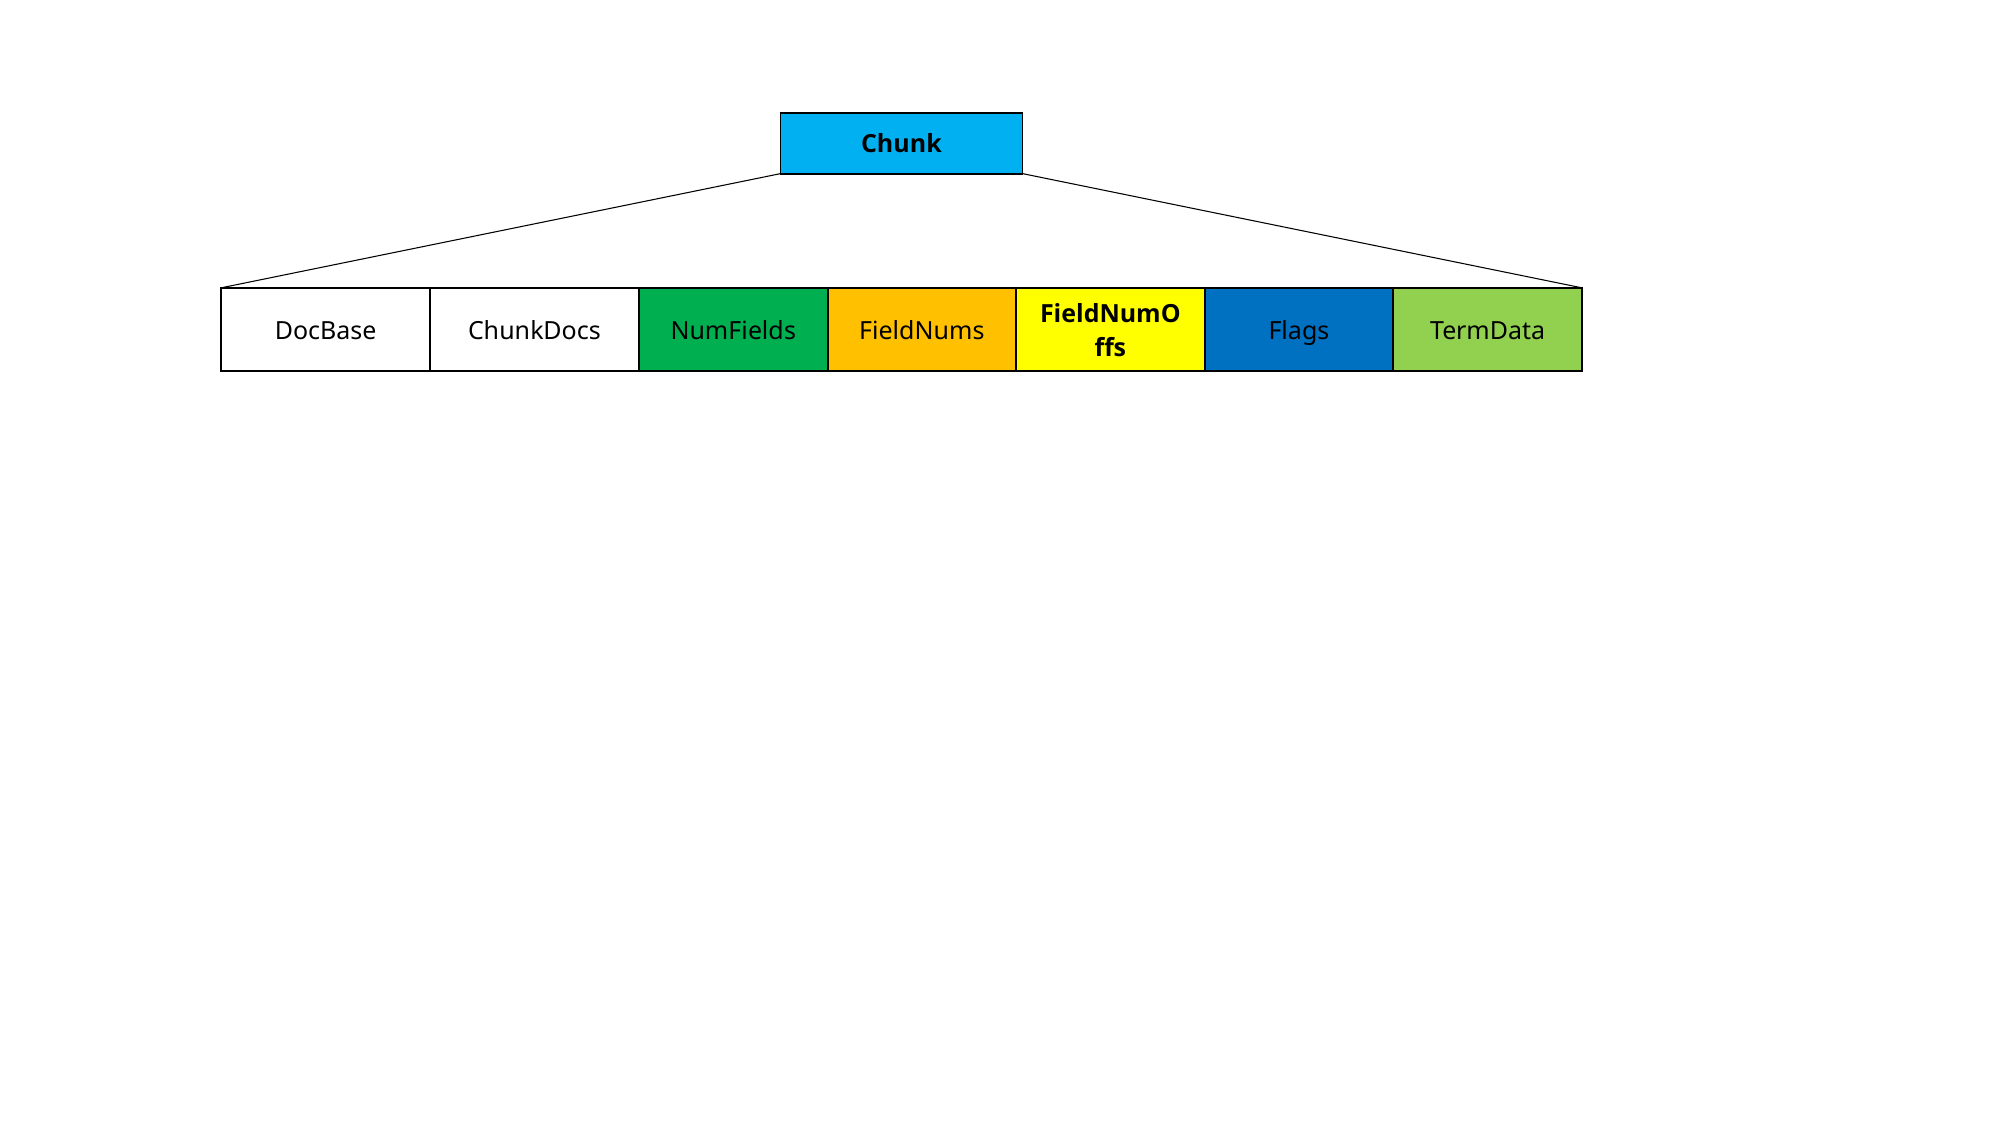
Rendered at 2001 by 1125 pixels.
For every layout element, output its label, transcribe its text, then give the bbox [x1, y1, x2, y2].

table_header FieldNumOffs [1017, 289, 1204, 370]
table_header ChunkDocs [431, 289, 638, 370]
table_header NumFields [640, 289, 827, 370]
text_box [1022, 173, 1582, 288]
table_header TermData [1394, 289, 1581, 370]
table_header FieldNums [829, 289, 1015, 370]
table_header Chunk [781, 114, 1022, 173]
table_header Flags [1206, 289, 1392, 370]
table_header DocBase [222, 289, 429, 370]
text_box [221, 173, 781, 288]
